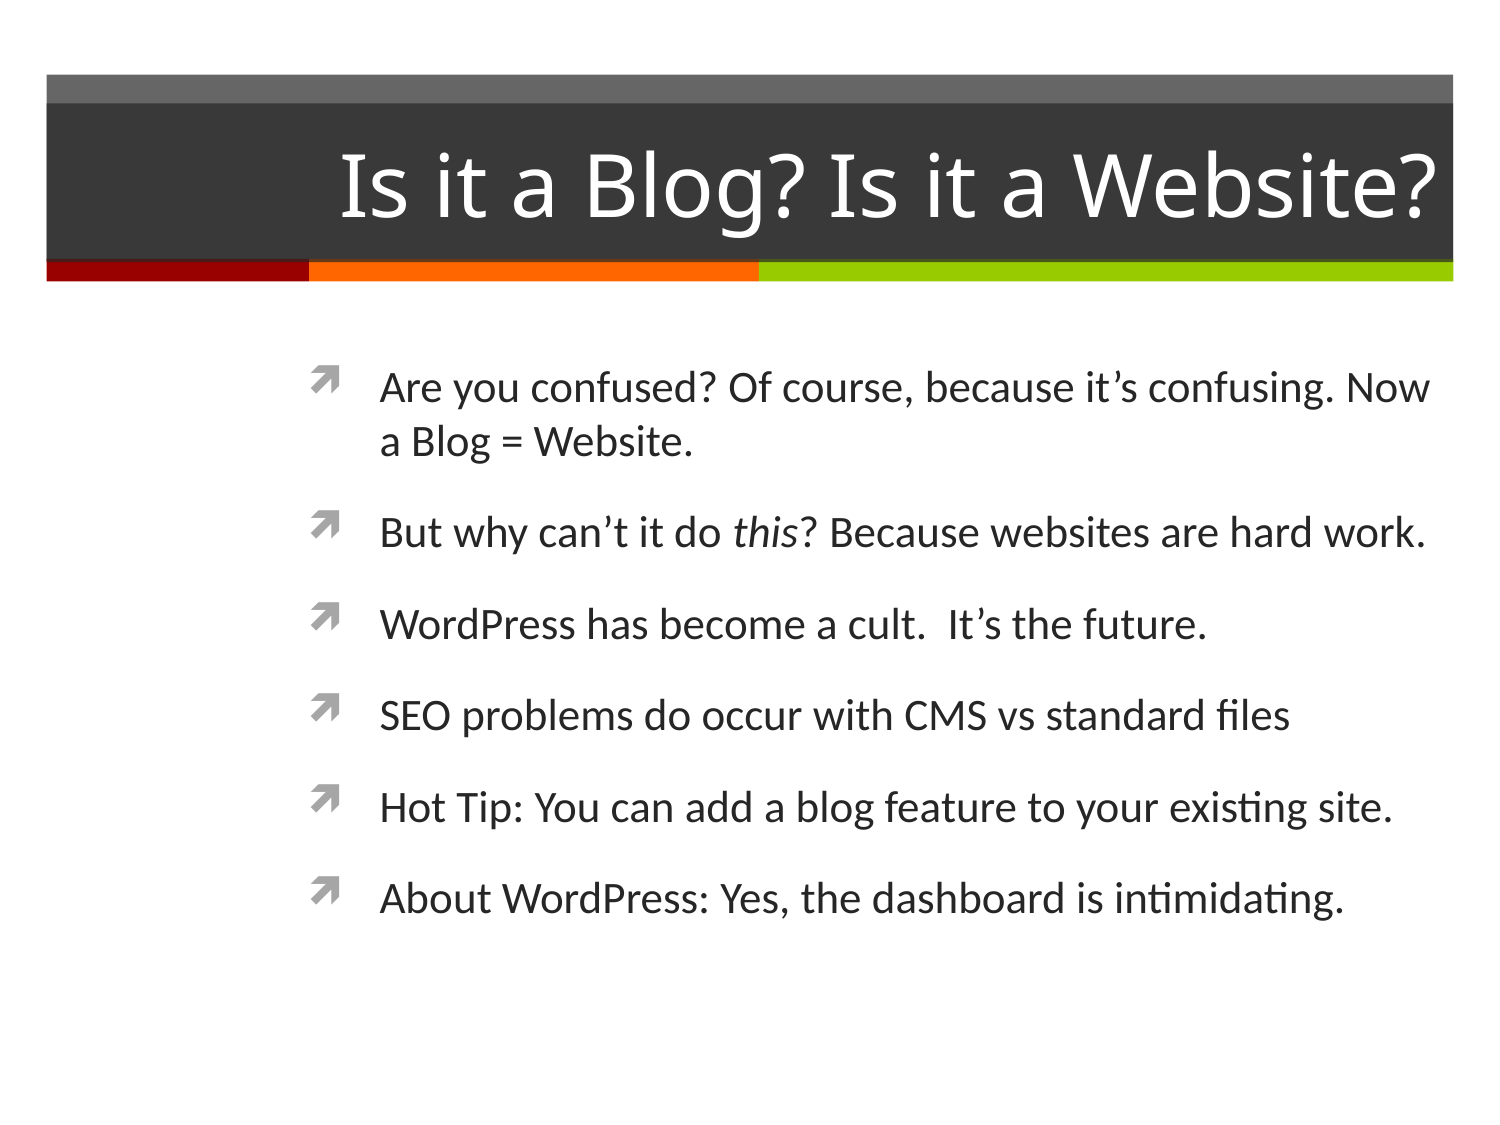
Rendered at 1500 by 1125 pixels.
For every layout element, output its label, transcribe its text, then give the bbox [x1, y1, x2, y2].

list Are you confused? Of course, because it’s confusing. Now a Blog = Website. But why can’t it do this? Because websites are hard work. WordPress has become a cult. It’s the future. SEO problems do occur with CMS vs standard files Hot Tip: You can add a blog feature to your existing site. About WordPress: Yes, the dashboard is intimidating. [292, 350, 1454, 1005]
title Is it a Blog? Is it a Website? [46, 103, 1454, 263]
